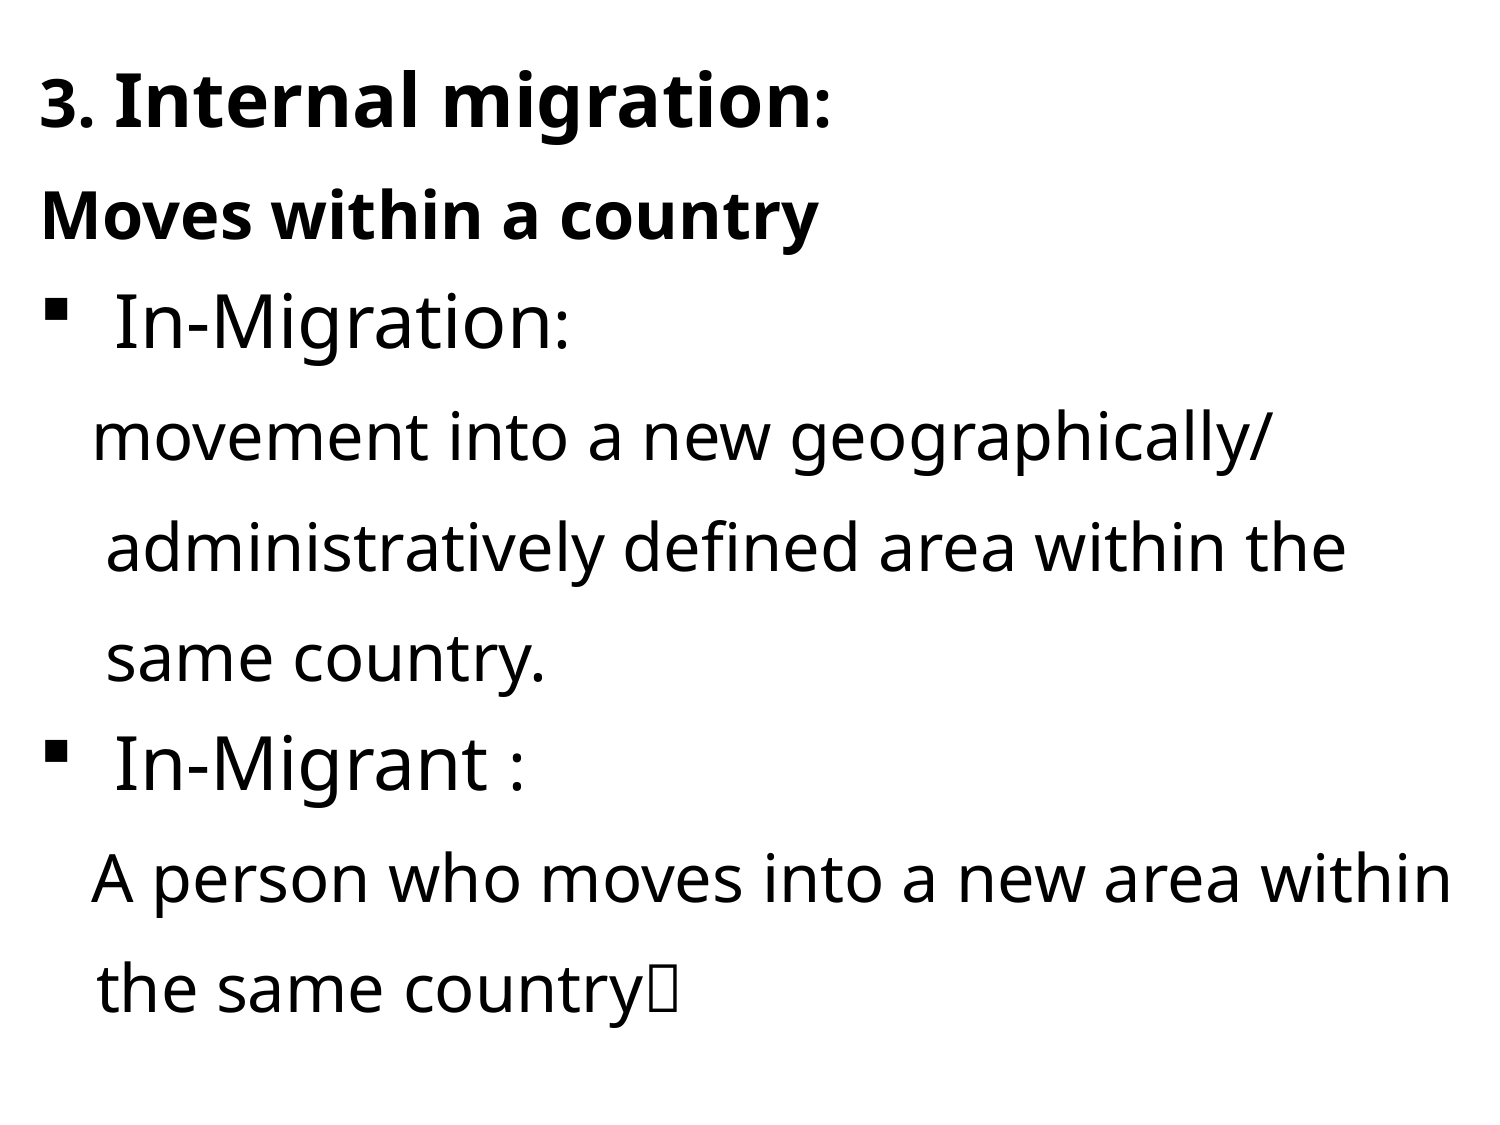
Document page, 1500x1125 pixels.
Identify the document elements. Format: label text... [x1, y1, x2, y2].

text_box 3. Internal migration: Moves within a country In-Migration: movement into a new geographically/ administratively defined area within the same country. In-Migrant : A person who moves into a new area within the same country􀂊 [24, 24, 1500, 1034]
